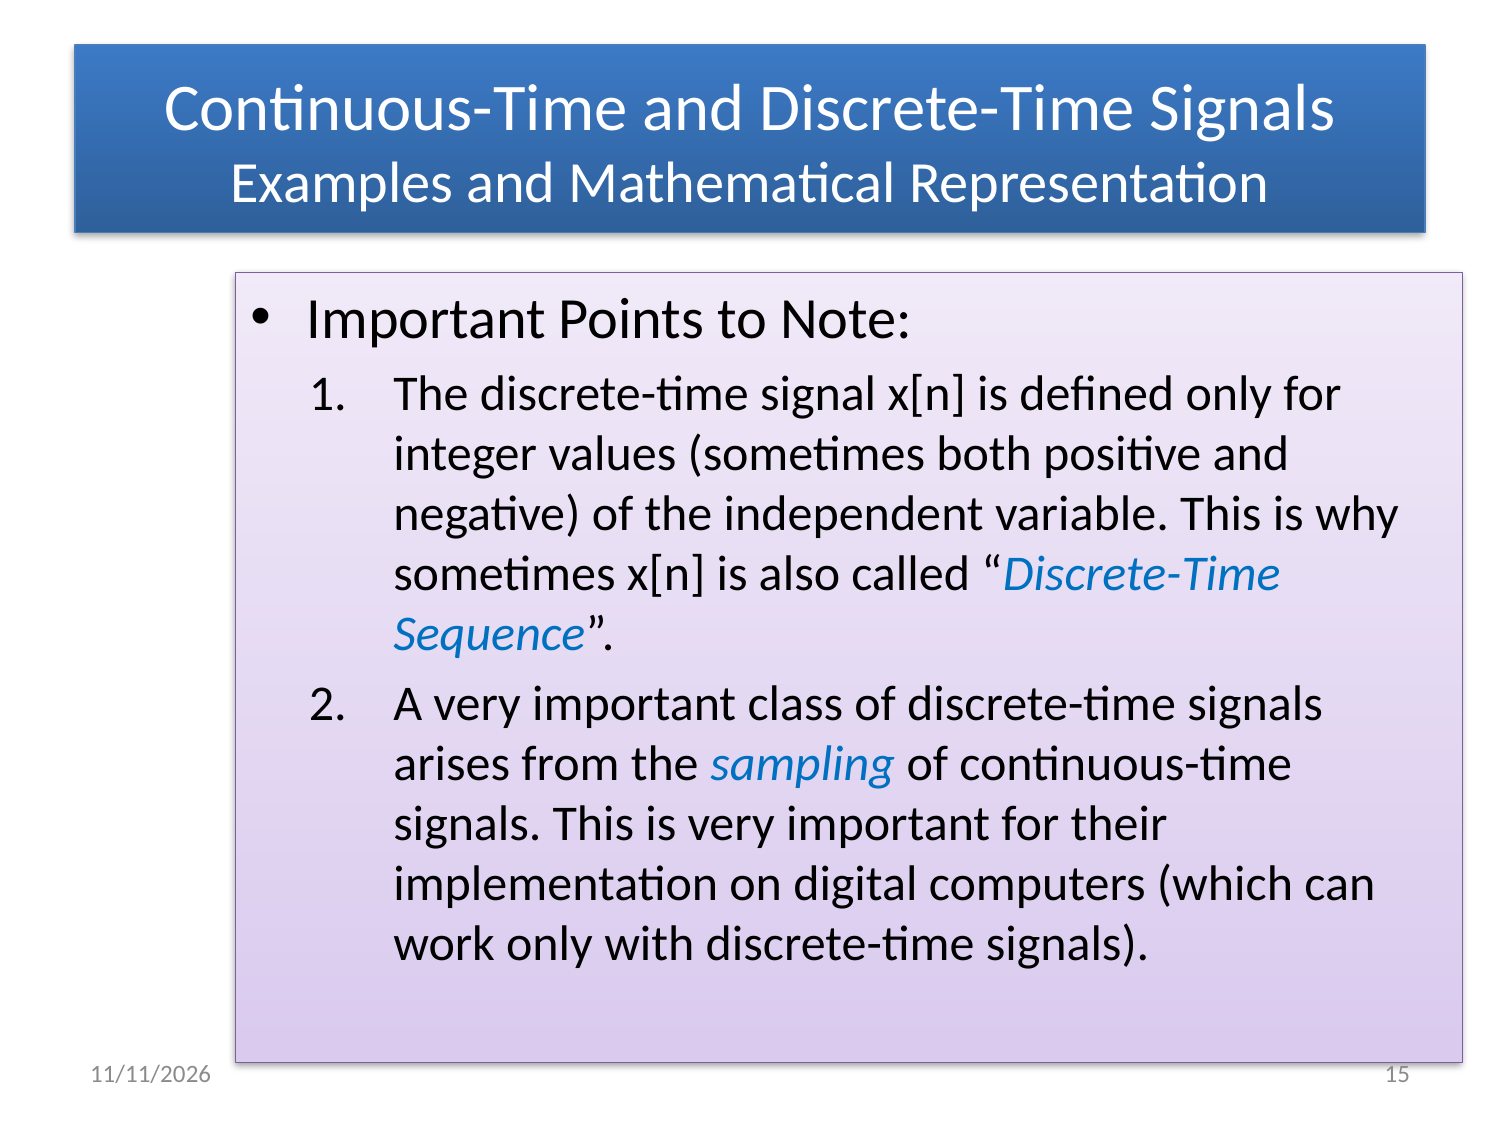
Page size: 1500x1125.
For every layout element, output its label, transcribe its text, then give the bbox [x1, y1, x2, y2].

list Important Points to Note: The discrete-time signal x[n] is defined only for integer values (sometimes both positive and negative) of the independent variable. This is why sometimes x[n] is also called “Discrete-Time Sequence”. A very important class of discrete-time signals arises from the sampling of continuous-time signals. This is very important for their implementation on digital computers (which can work only with discrete-time signals). [235, 272, 1463, 1063]
footer [512, 1042, 988, 1103]
slide_number 15 [1074, 1042, 1425, 1103]
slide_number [75, 1042, 425, 1103]
title Continuous-Time and Discrete-Time Signals Examples and Mathematical Representation [74, 44, 1426, 233]
